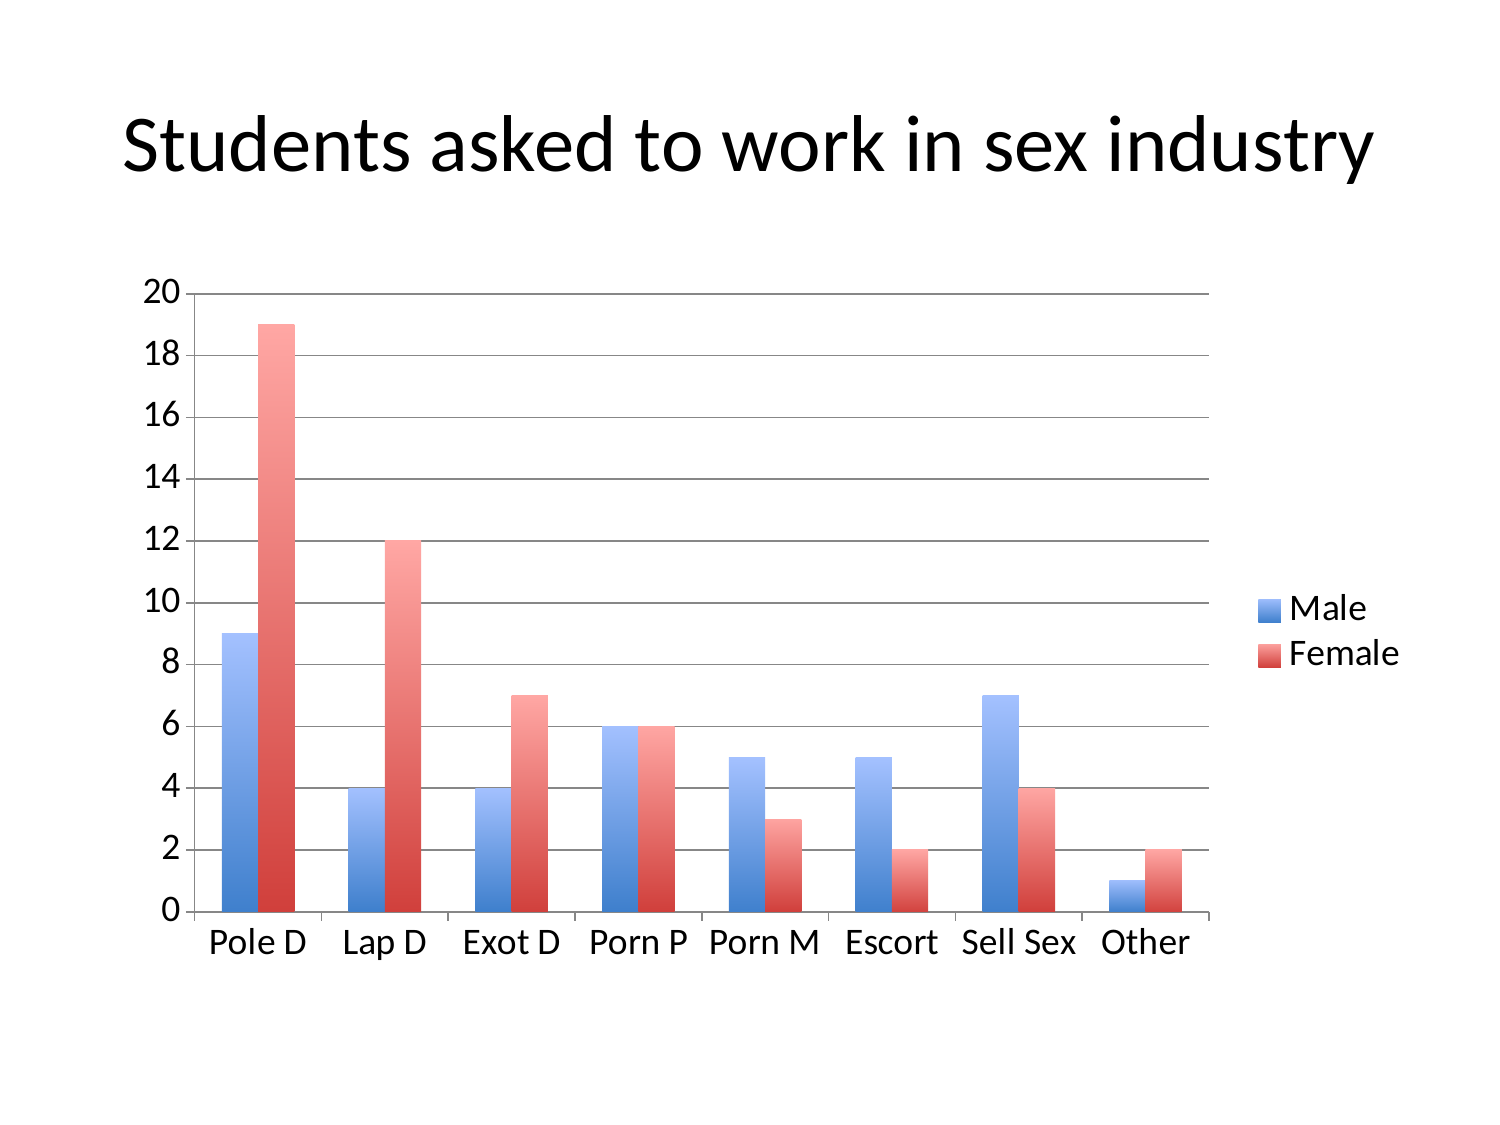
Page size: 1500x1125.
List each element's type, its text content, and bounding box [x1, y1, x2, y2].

title Students asked to work in sex industry [75, 45, 1425, 233]
chart [74, 262, 1426, 1006]
